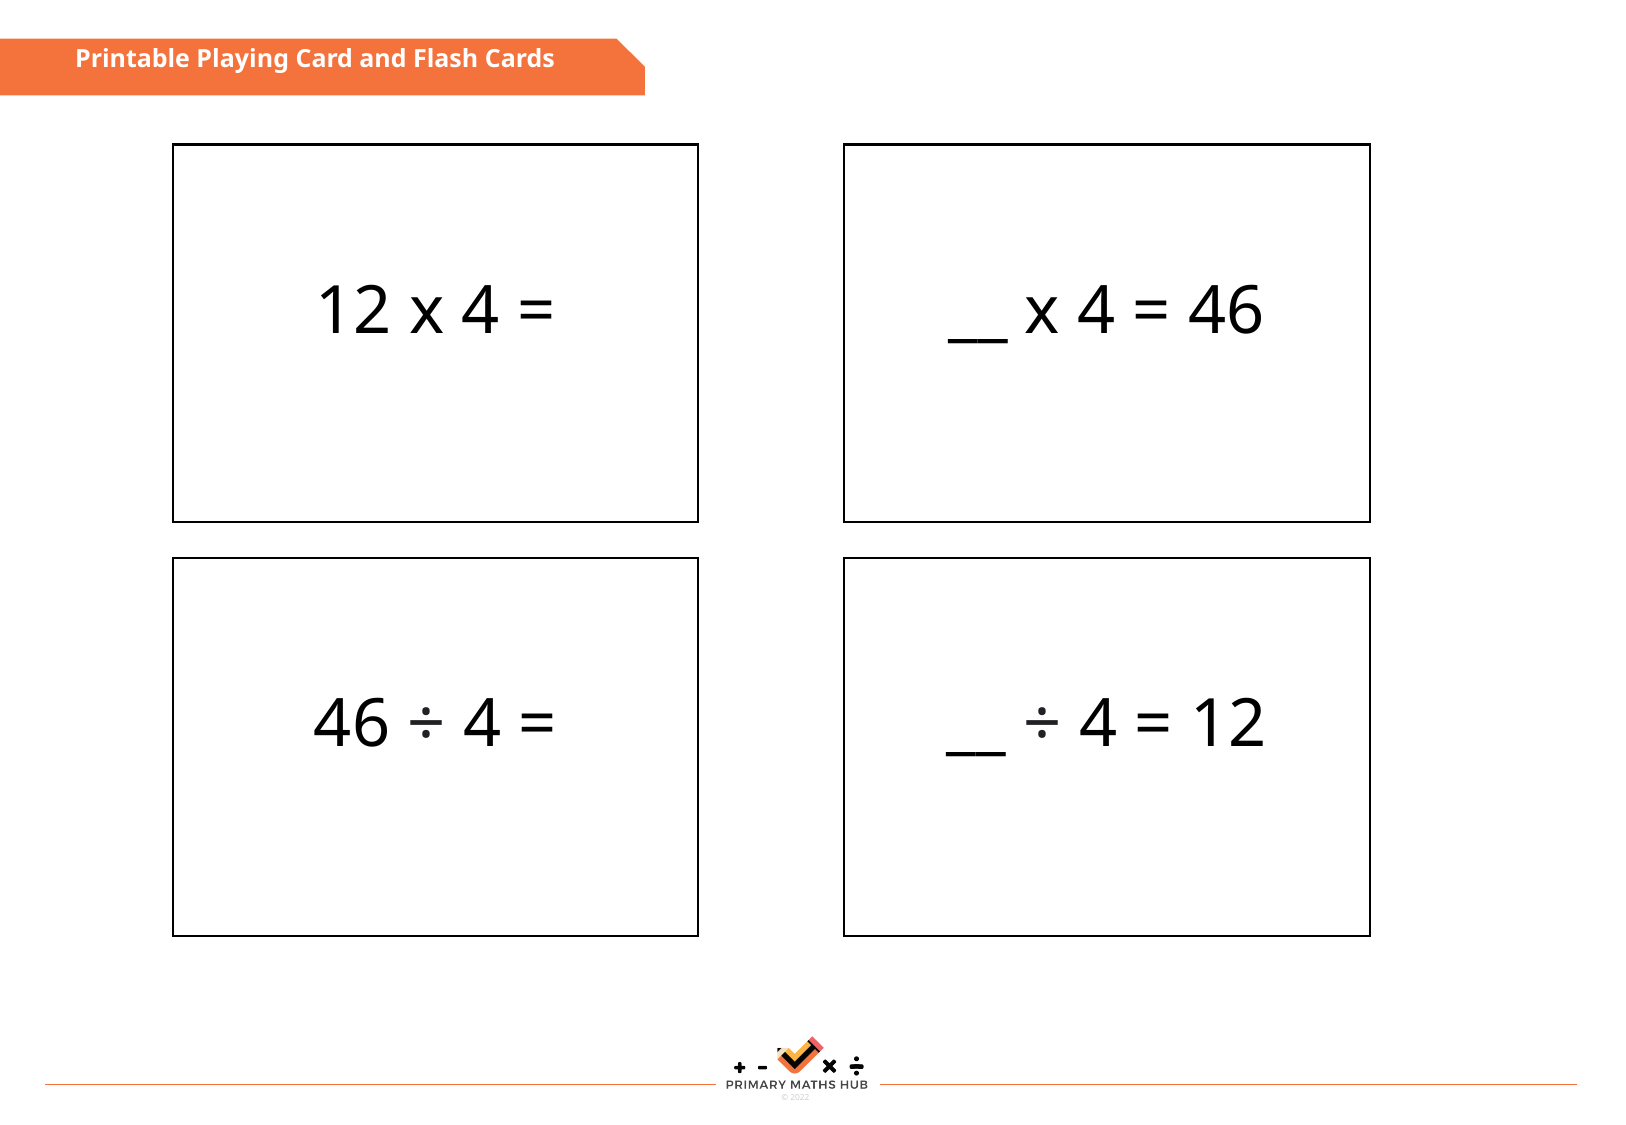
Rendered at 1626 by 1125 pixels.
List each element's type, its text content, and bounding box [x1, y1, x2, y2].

text_box __ x 4 = 46 [844, 259, 1370, 355]
text_box [843, 143, 1371, 523]
text_box __ ÷ 4 = 12 [844, 672, 1370, 768]
text_box [172, 557, 699, 672]
text_box Printable Playing Card and Flash Cards [0, 37, 646, 97]
text_box © 2022 [720, 1084, 870, 1110]
text_box [172, 143, 699, 259]
text_box 12 x 4 = [172, 259, 699, 355]
text_box [172, 355, 699, 523]
text_box 46 ÷ 4 = [172, 672, 699, 768]
text_box [172, 768, 699, 937]
text_box [843, 557, 1371, 937]
picture [722, 1034, 872, 1094]
